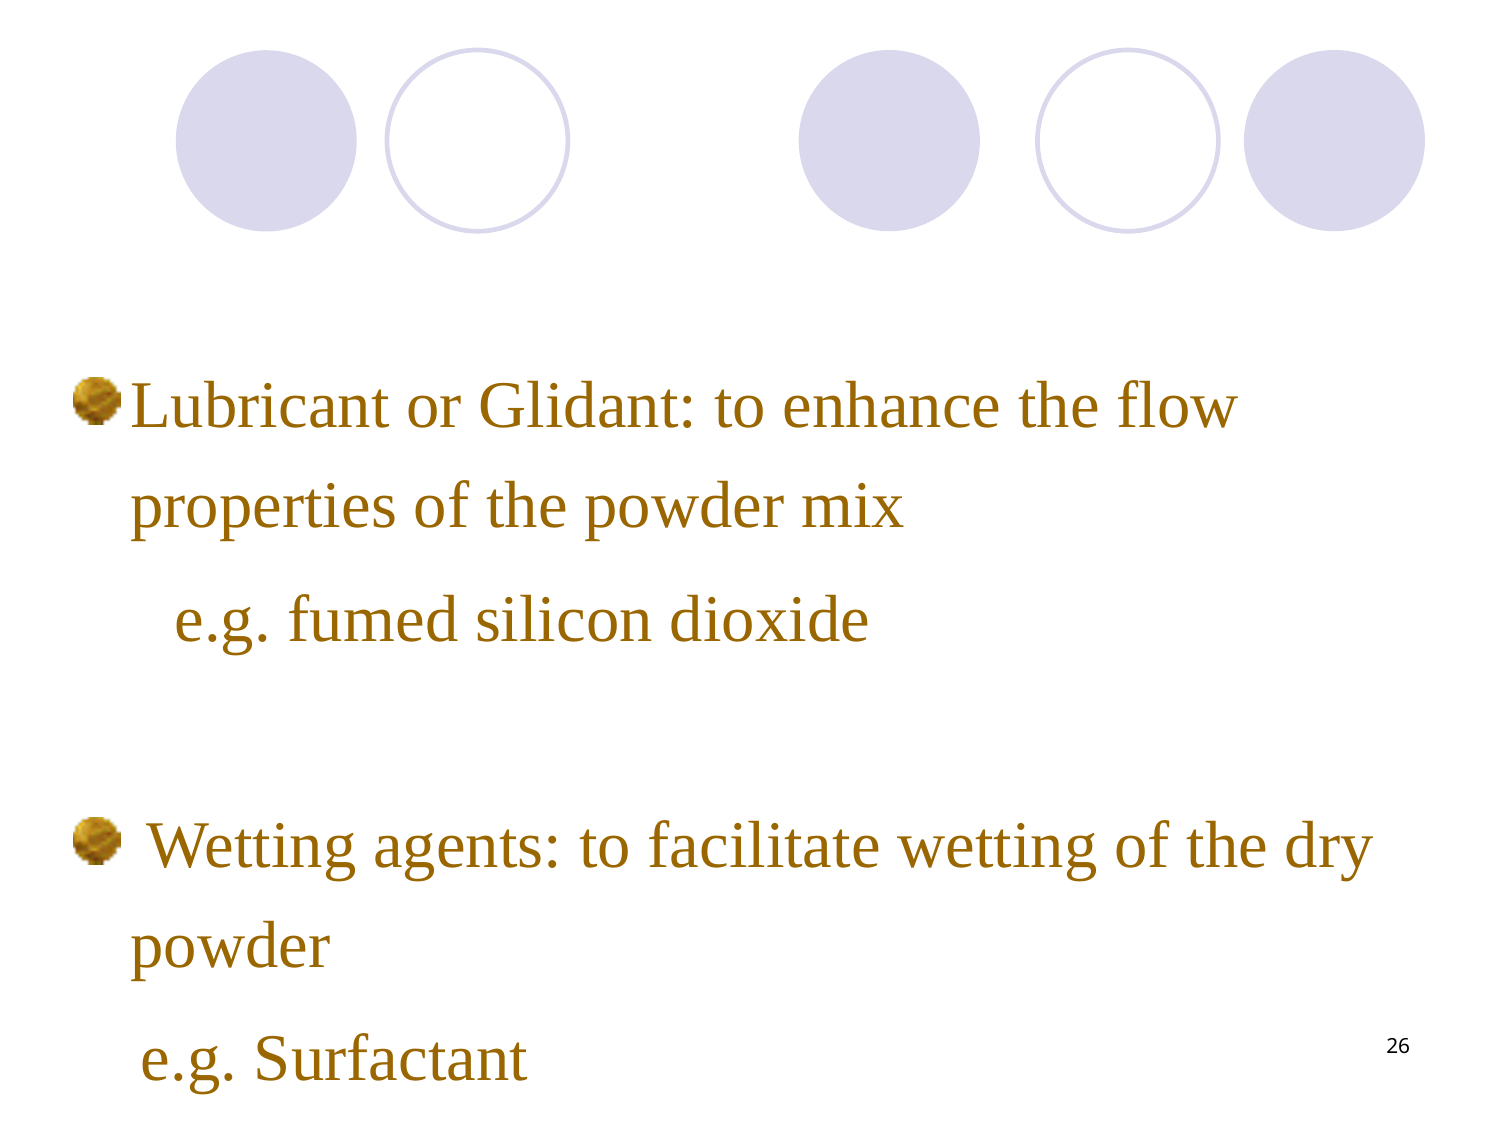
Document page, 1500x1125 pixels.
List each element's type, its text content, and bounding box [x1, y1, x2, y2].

picture [73, 817, 121, 865]
picture [73, 377, 121, 425]
list Lubricant or Glidant: to enhance the flow properties of the powder mix e.g. fumed silicon dioxide Wetting agents: to facilitate wetting of the dry powder e.g. Surfactant [58, 255, 1500, 980]
slide_number 26 [1074, 1024, 1426, 1101]
